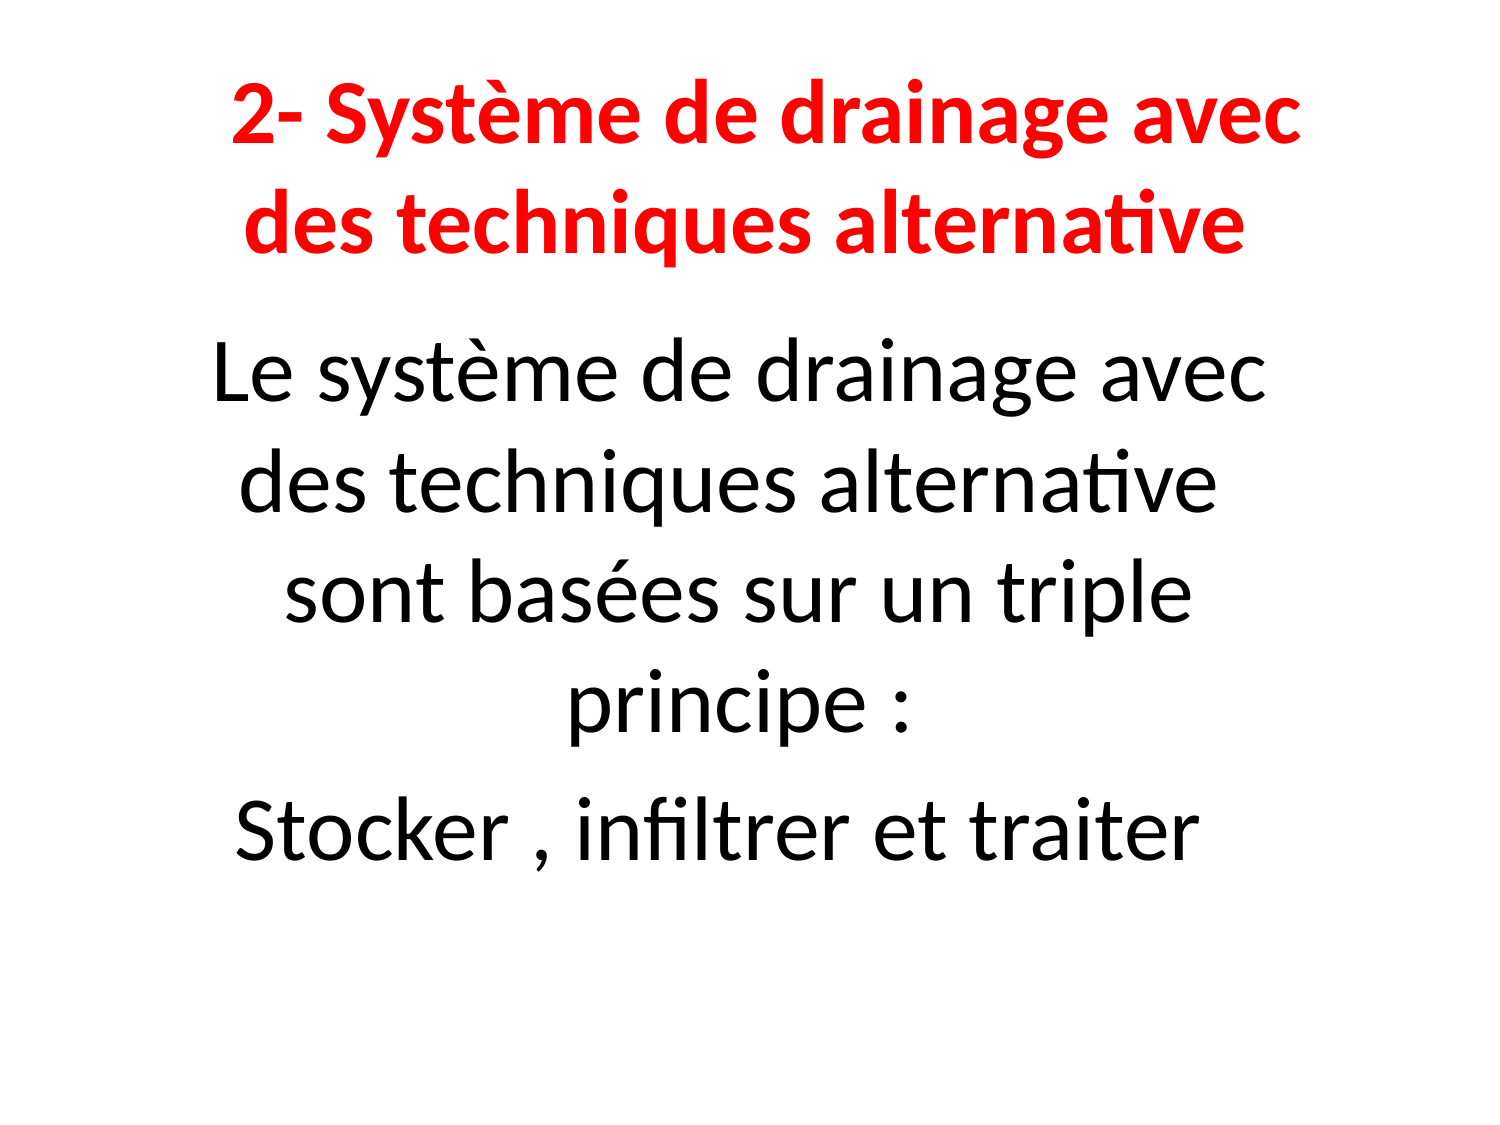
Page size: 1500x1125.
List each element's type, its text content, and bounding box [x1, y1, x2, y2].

subtitle Le système de drainage avec des techniques alternative sont basées sur un triple principe : Stocker , infiltrer et traiter [159, 302, 1321, 1080]
title 2- Système de drainage avec des techniques alternative [118, 41, 1394, 283]
